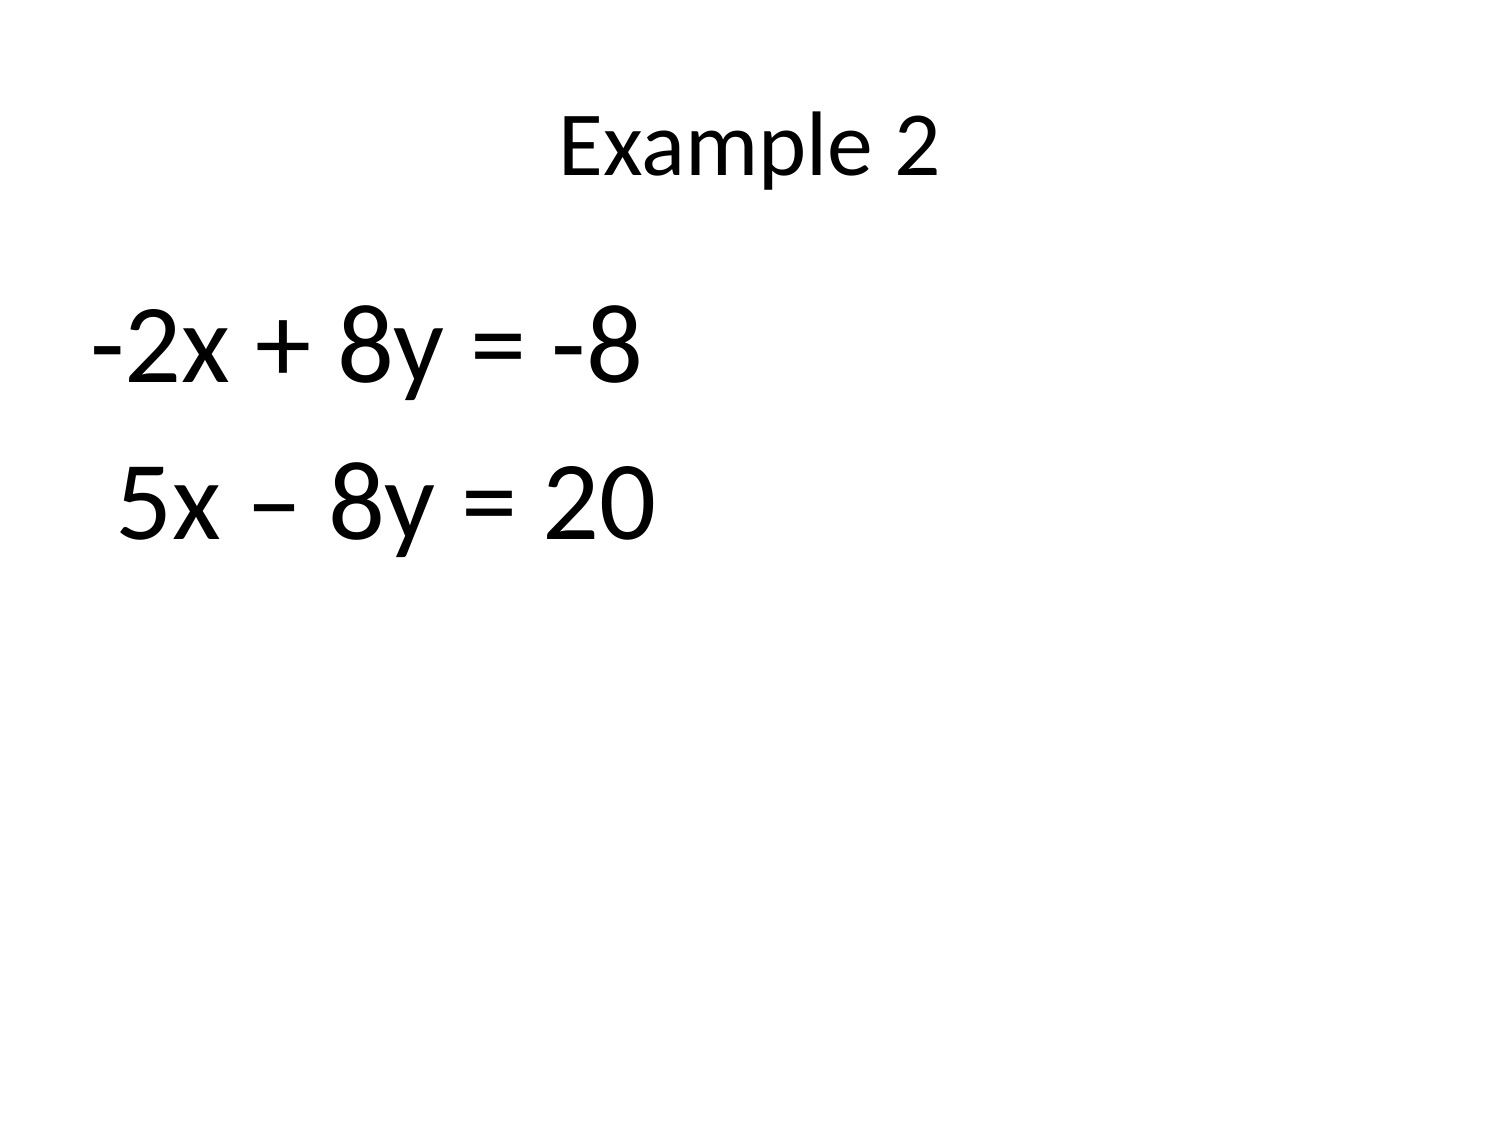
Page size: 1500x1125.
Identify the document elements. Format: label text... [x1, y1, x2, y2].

title Example 2 [75, 45, 1425, 233]
list -2x + 8y = -8 5x – 8y = 20 [75, 262, 1425, 1005]
